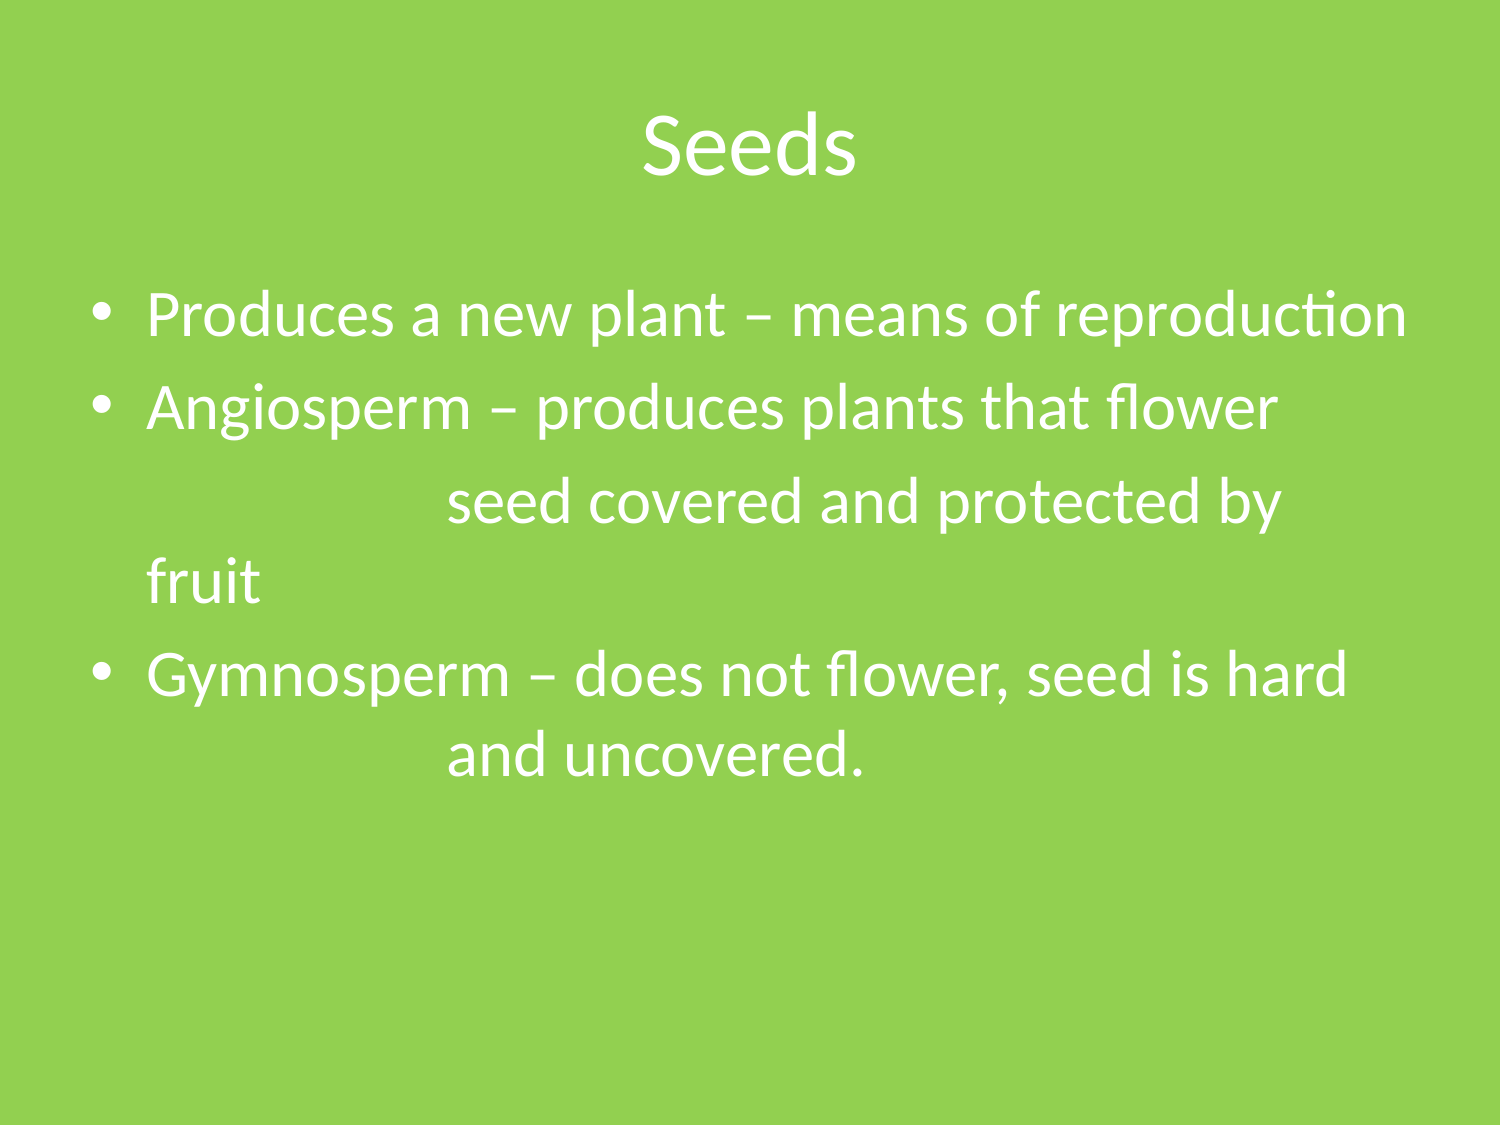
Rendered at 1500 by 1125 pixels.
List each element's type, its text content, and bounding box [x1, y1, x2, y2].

list Produces a new plant – means of reproduction Angiosperm – produces plants that flower seed covered and protected by fruit Gymnosperm – does not flower, seed is hard and uncovered. [75, 262, 1425, 1005]
title Seeds [75, 45, 1425, 233]
